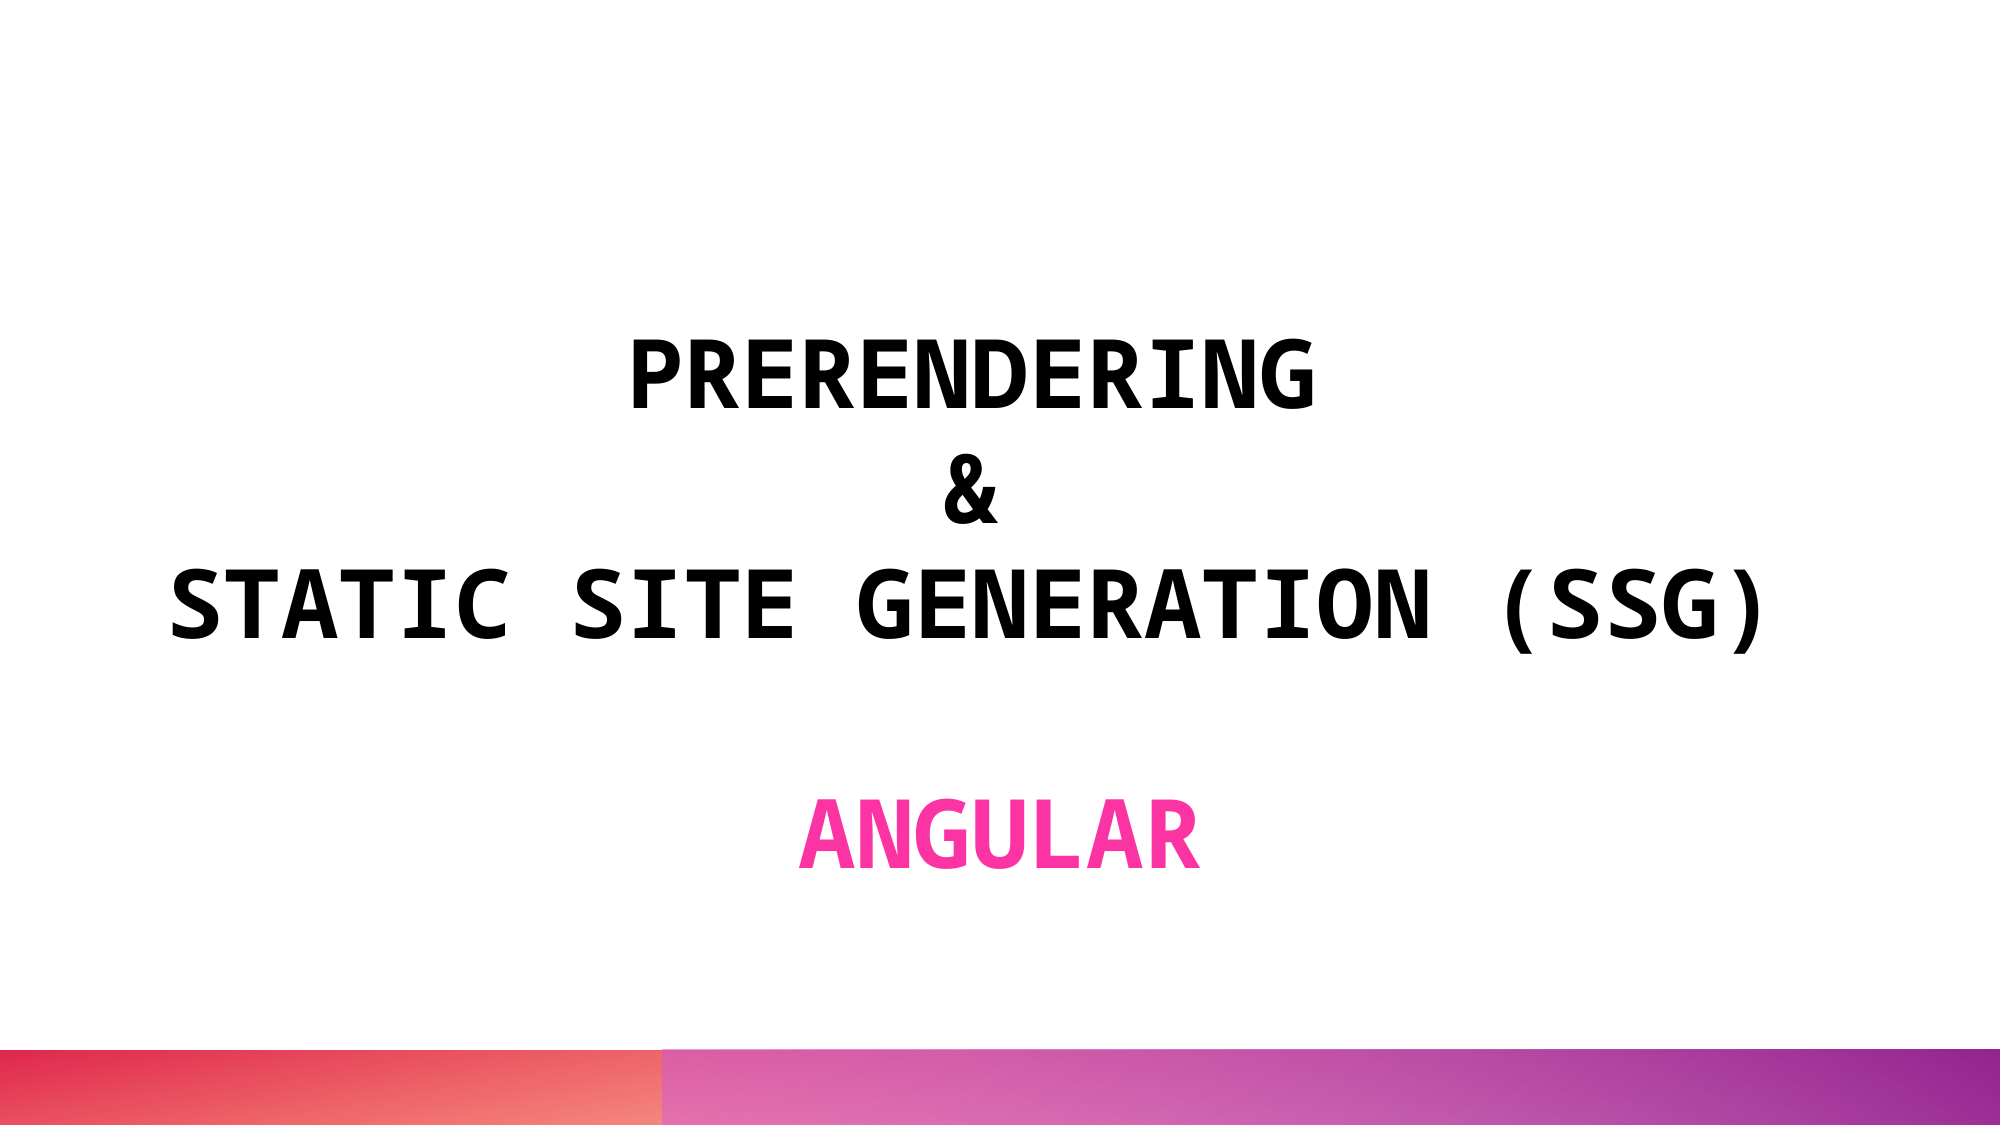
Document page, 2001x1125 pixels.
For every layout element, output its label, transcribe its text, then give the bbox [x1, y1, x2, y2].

title PRERENDERING & STATIC SITE GENERATION (SSG) ANGULAR [137, 237, 1863, 888]
